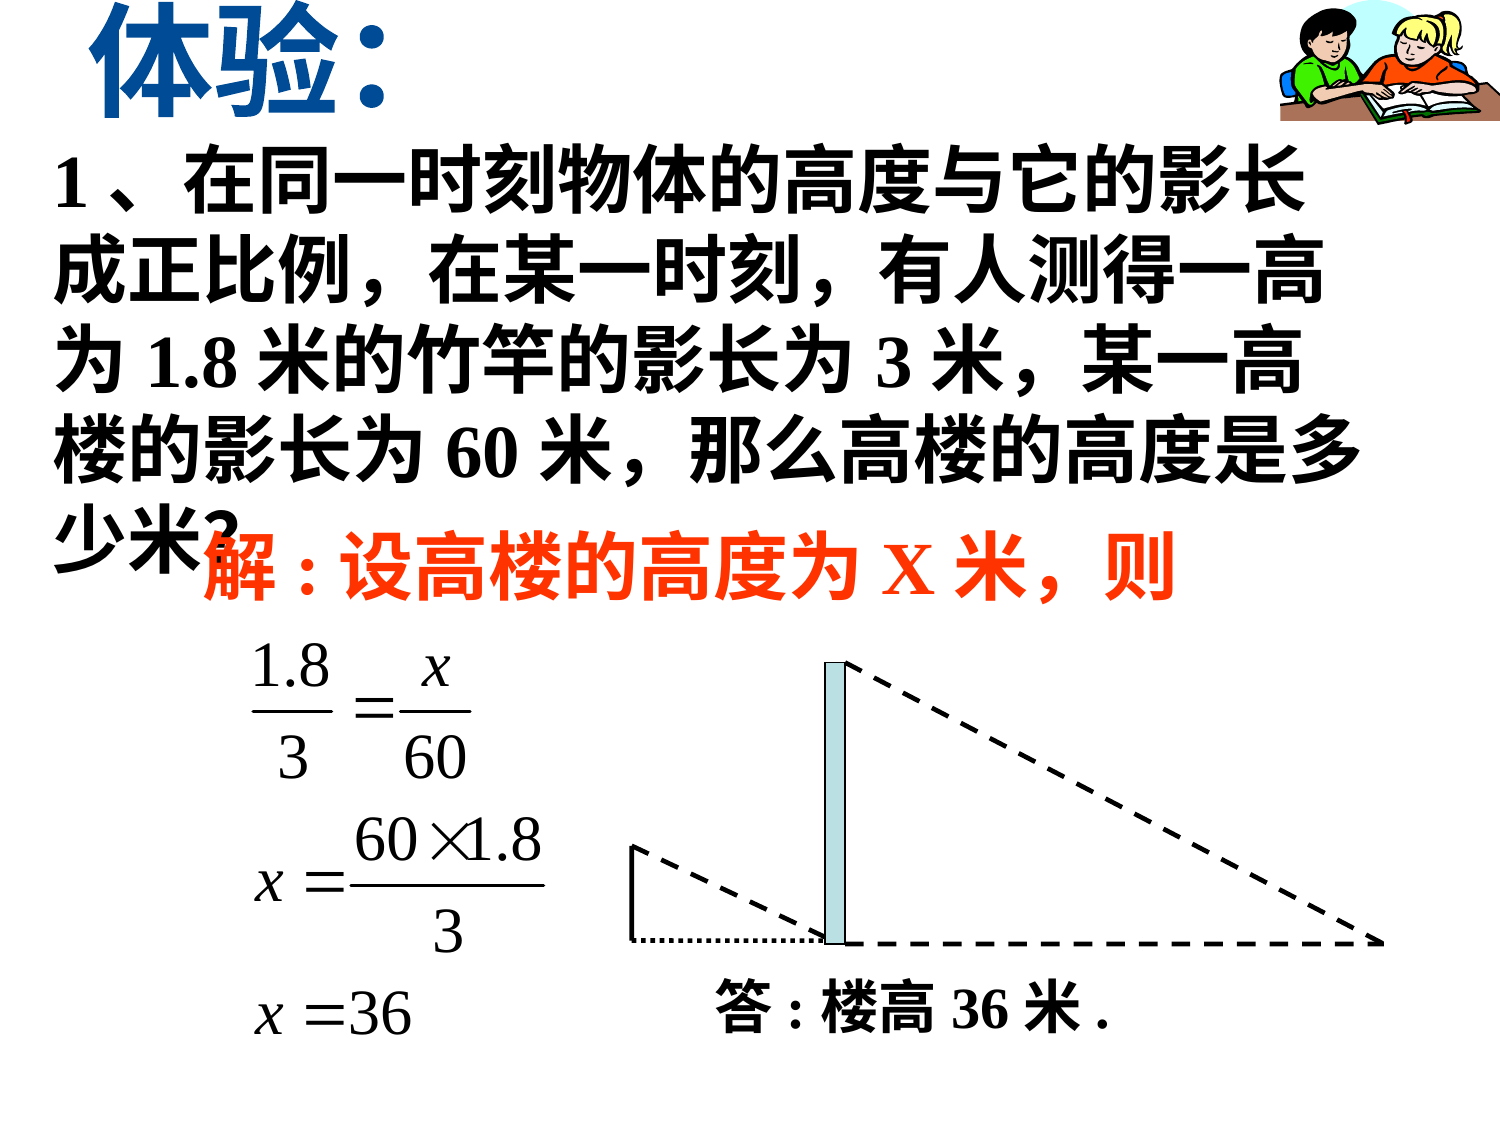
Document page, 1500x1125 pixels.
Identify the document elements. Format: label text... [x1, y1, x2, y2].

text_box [631, 845, 819, 941]
text_box [76, 42, 118, 103]
text_box [119, 42, 384, 103]
text_box 1、在同一时刻物体的高度与它的影长成正比例，在某一时刻，有人测得一高为1.8米的竹竿的影长为3米，某一高楼的影长为60米，那么高楼的高度是多少米？ [37, 124, 1385, 590]
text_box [824, 662, 1385, 945]
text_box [241, 621, 555, 1048]
text_box 答:楼高36米. [699, 962, 1197, 1048]
text_box 解:设高楼的高度为X米，则 [187, 512, 1348, 618]
picture [1277, 0, 1500, 127]
